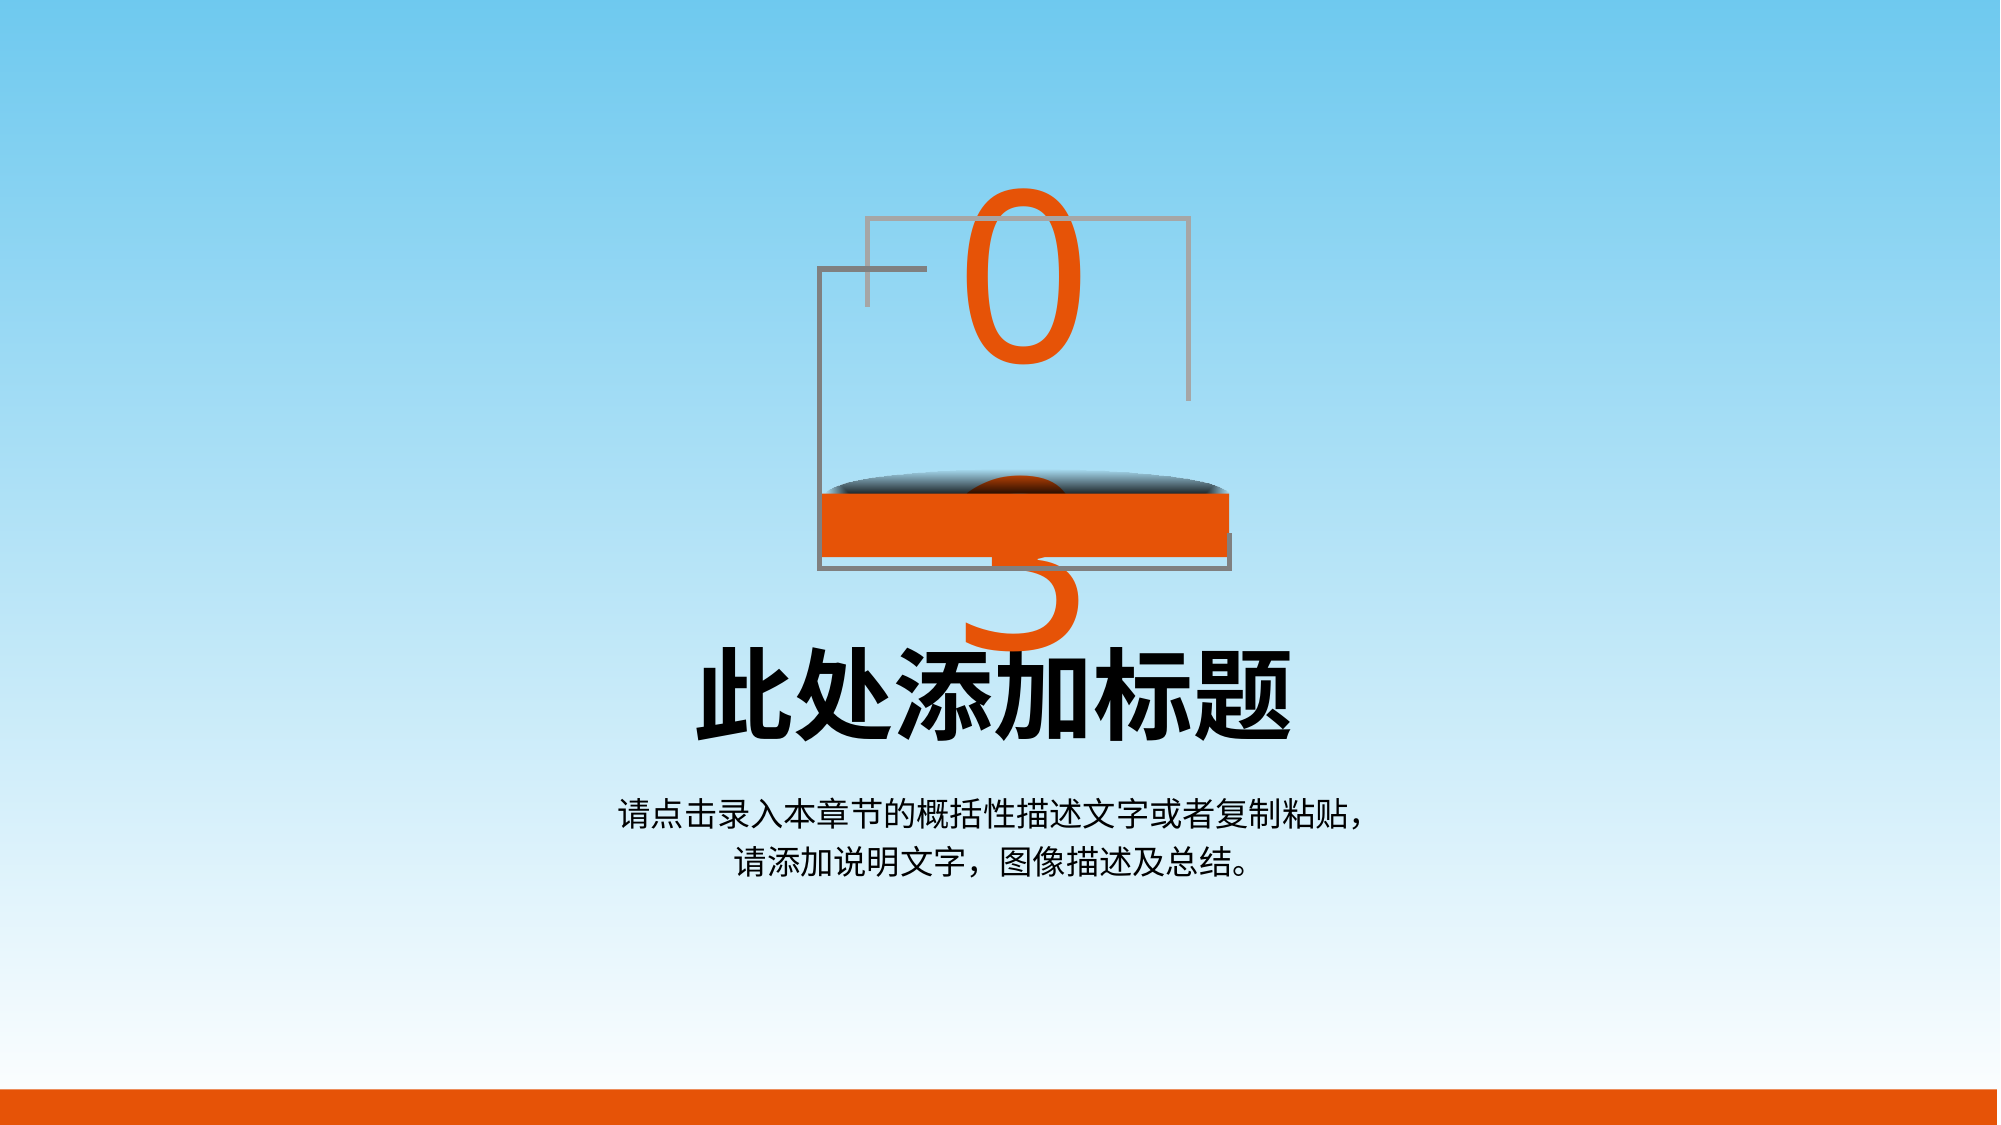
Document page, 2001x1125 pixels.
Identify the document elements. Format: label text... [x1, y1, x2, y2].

text_box [0, 1088, 1998, 1125]
text_box [818, 268, 1230, 570]
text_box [819, 257, 1230, 563]
text_box [867, 217, 1190, 257]
text_box 请点击录入本章节的概括性描述文字或者复制粘贴，请添加说明文字，图像描述及总结。 [594, 778, 1406, 889]
text_box 此处添加标题 [678, 625, 1308, 760]
